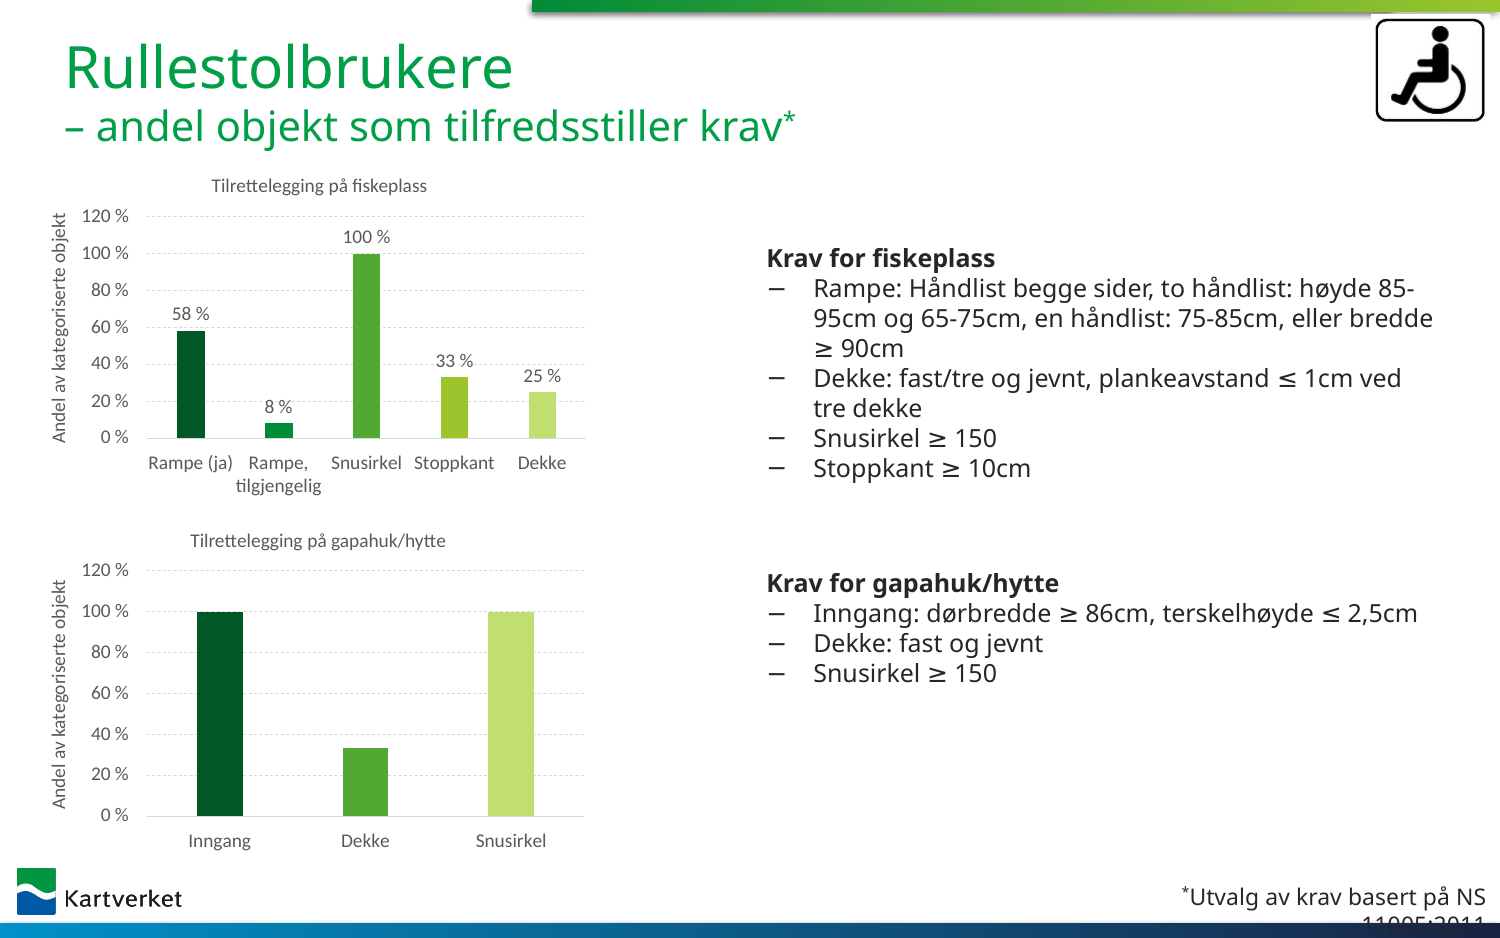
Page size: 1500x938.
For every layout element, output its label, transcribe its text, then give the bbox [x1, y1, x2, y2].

text_box *Utvalg av krav basert på NS 11005:2011 [1068, 873, 1500, 938]
text_box Krav for fiskeplass Rampe: Håndlist begge sider, to håndlist: høyde 85-95cm og 65-75cm, en håndlist: 75-85cm, eller bredde ≥ 90cm Dekke: fast/tre og jevnt, plankeavstand ≤ 1cm ved tre dekke Snusirkel ≥ 150 Stoppkant ≥ 10cm [751, 235, 1452, 490]
picture [41, 166, 598, 505]
text_box Krav for gapahuk/hytte Inngang: dørbredde ≥ 86cm, terskelhøyde ≤ 2,5cm Dekke: fast og jevnt Snusirkel ≥ 150 [751, 560, 1452, 695]
text_box Rullestolbrukere – andel objekt som tilfredsstiller krav* [49, 29, 1431, 158]
picture [41, 520, 596, 859]
picture [1371, 13, 1491, 127]
